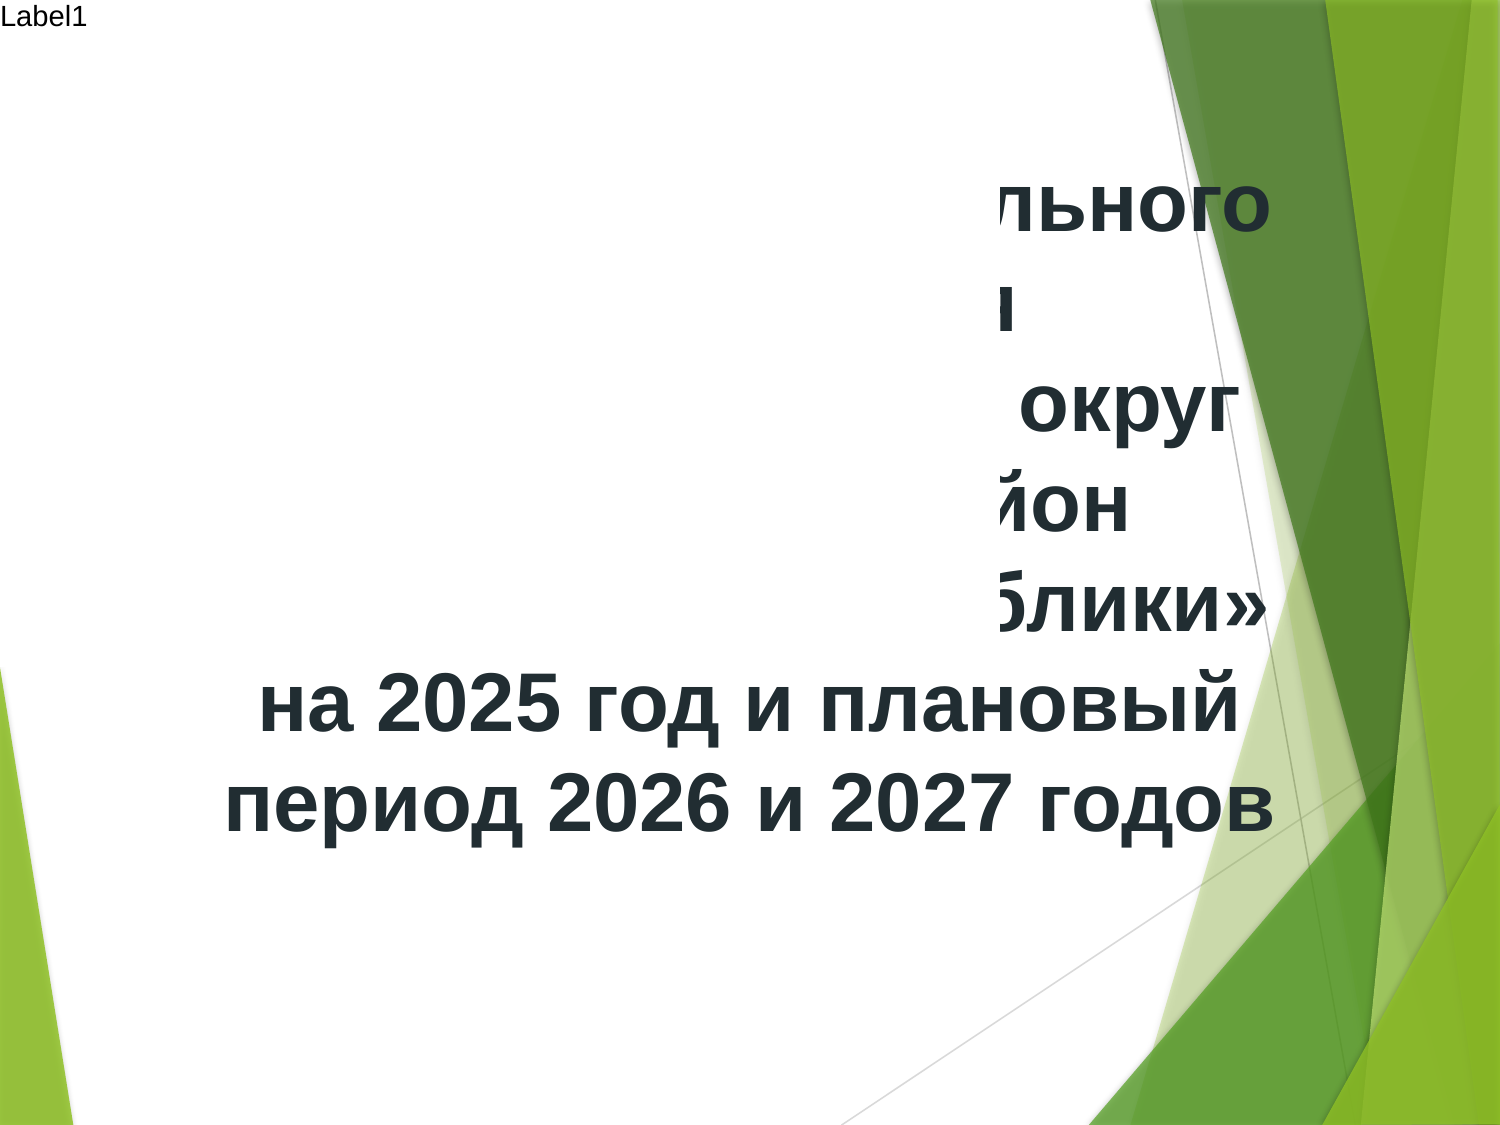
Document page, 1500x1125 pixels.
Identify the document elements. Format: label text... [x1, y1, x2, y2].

text_box Бюджет муниципального образования «Муниципальный округ Селтинский район Удмуртской Республики» на 2025 год и плановый период 2026 и 2027 годов [163, 105, 1336, 950]
text_box [76, 806, 1448, 1032]
